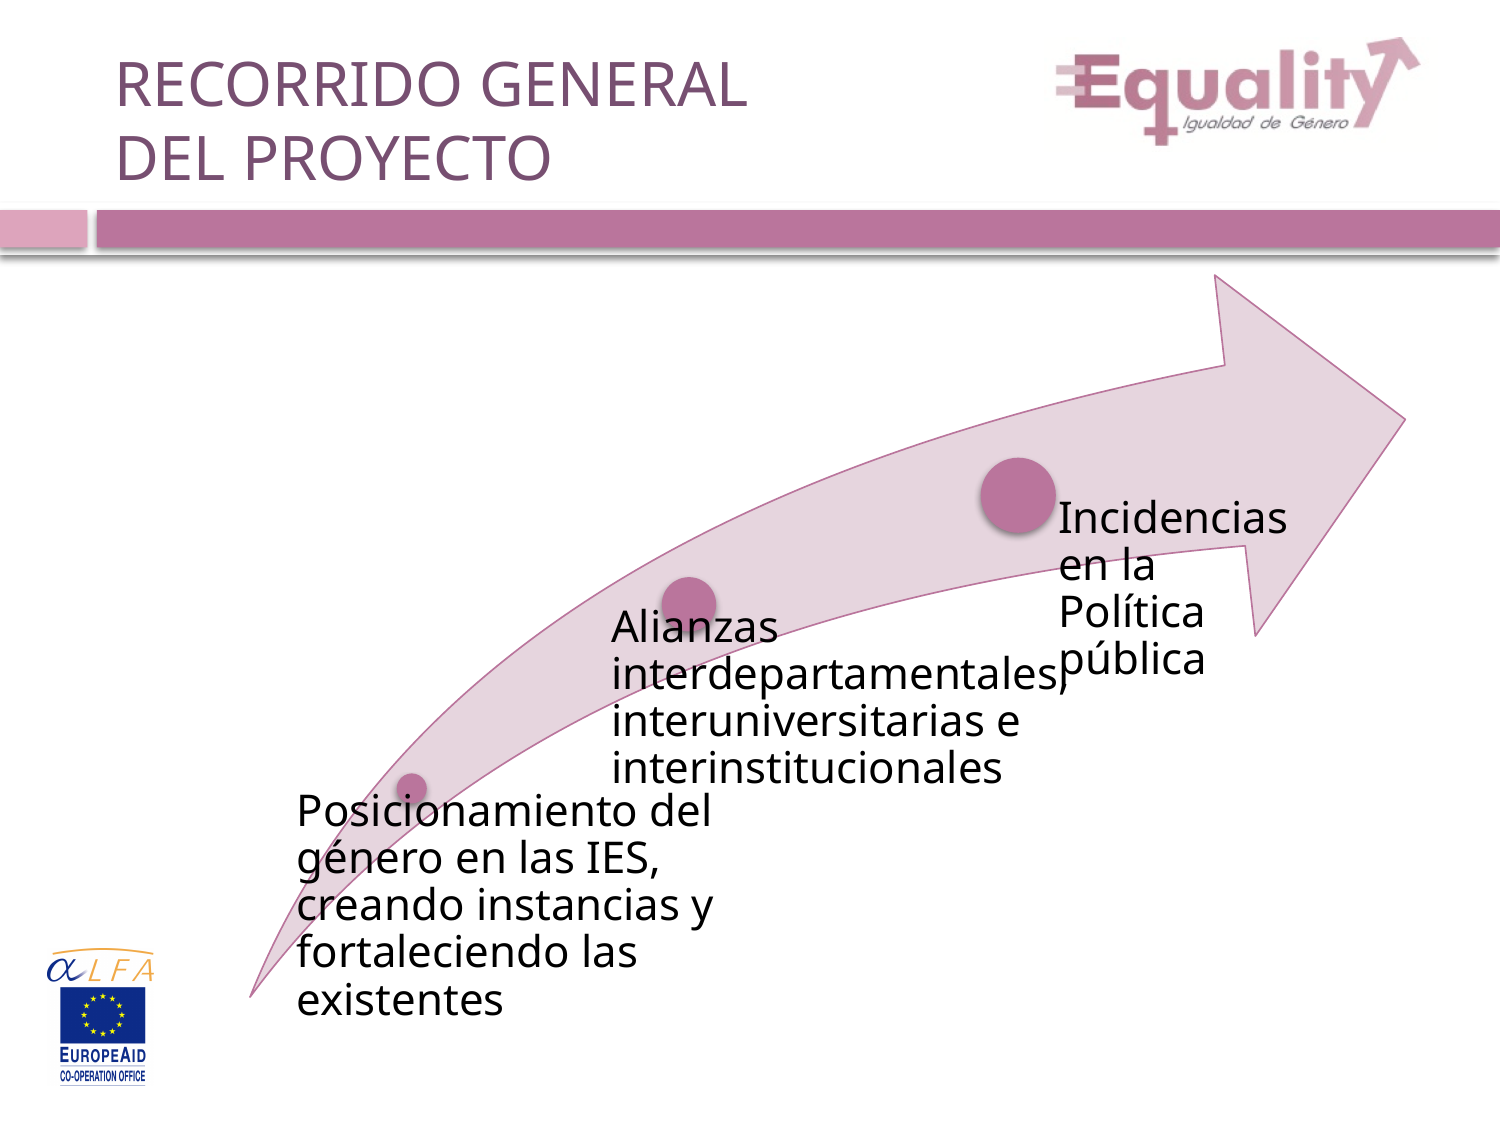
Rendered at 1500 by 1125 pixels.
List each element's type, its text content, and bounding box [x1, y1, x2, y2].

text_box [249, 228, 1406, 1044]
title RECORRIDO GENERAL DEL PROYECTO [99, 37, 1438, 200]
picture [47, 948, 154, 1086]
